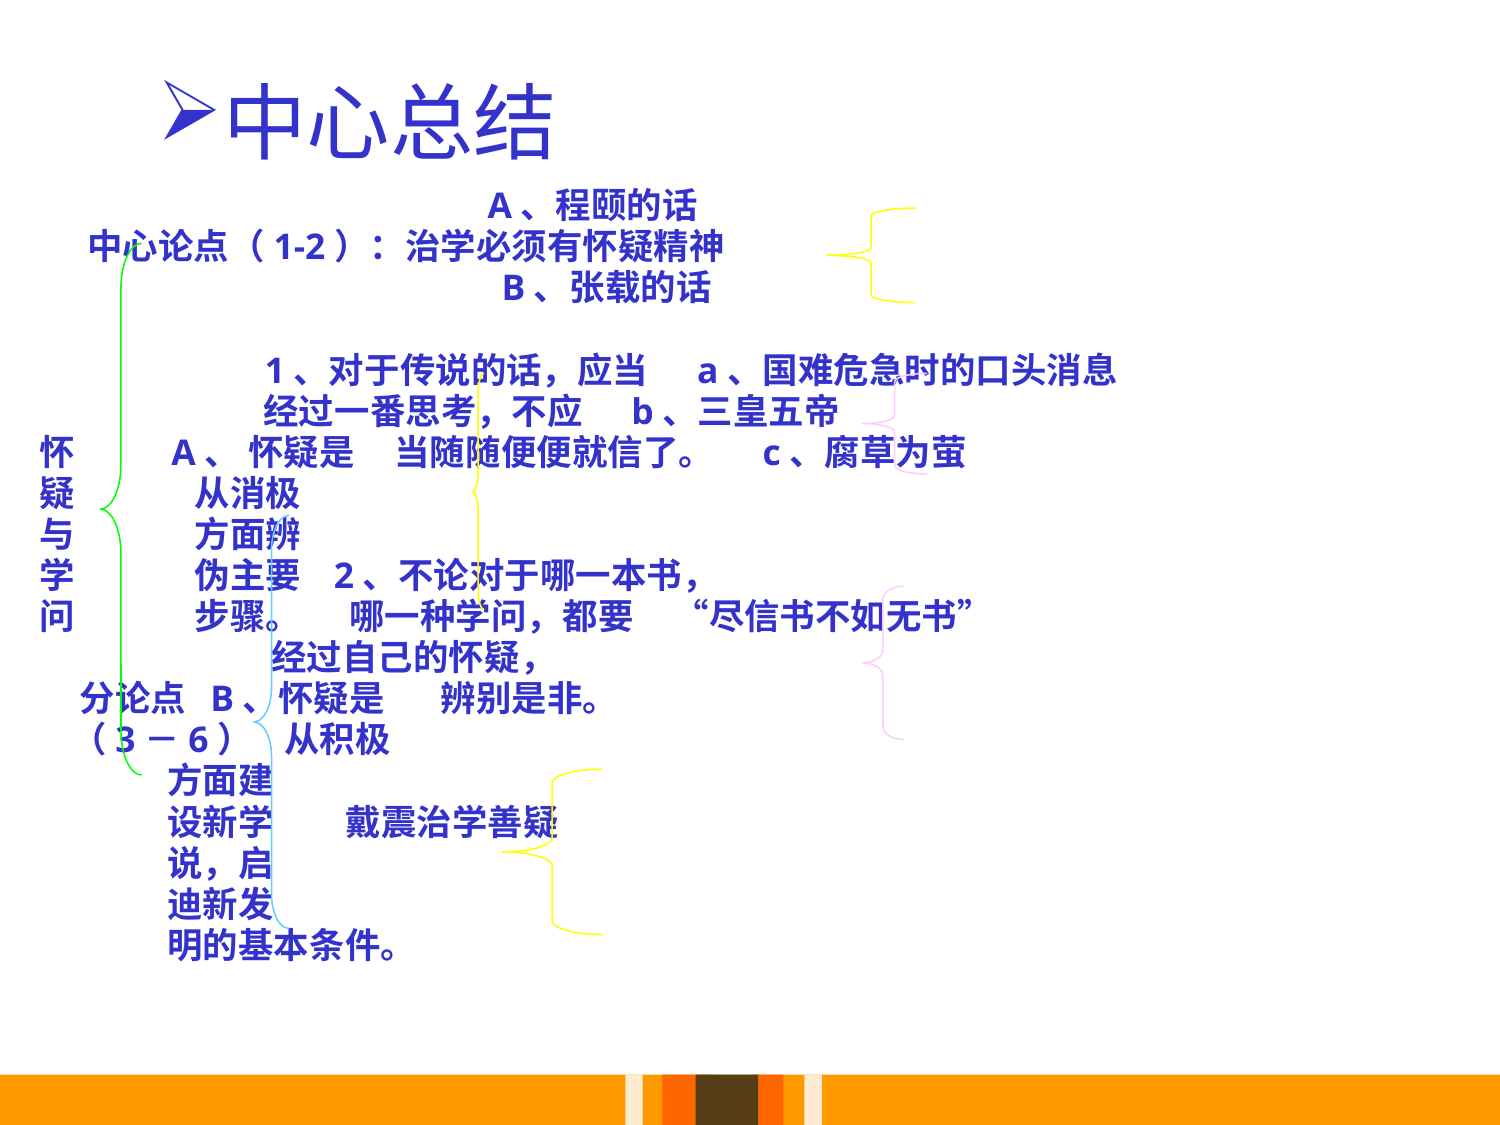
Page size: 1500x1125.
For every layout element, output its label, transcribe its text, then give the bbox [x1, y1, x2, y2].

text_box [862, 586, 904, 740]
text_box [501, 769, 603, 935]
text_box [826, 208, 916, 303]
text_box [862, 373, 928, 474]
text_box [253, 515, 290, 929]
text_box [100, 243, 142, 775]
list A、程颐的话 中心论点（1-2）：治学必须有怀疑精神 B、张载的话 1、对于传说的话，应当 a、国难危急时的口头消息 经过一番思考，不应 b、三皇五帝 怀 A、 怀疑是 当随随便便就信了。 c、腐草为萤 疑 从消极 与 方面辨 学 伪主要 2、不论对于哪一本书， 问 步骤。 哪一种学问，都要 “尽信书不如无书” 经过自己的怀疑， 分论点 B、怀疑是 辨别是非。 （3－6） 从积极 方面建 设新学 戴震治学善疑 说，启 迪新发 明的基本条件。 [0, 148, 1500, 1077]
text_box [472, 373, 485, 610]
title 中心总结 [0, 60, 714, 148]
